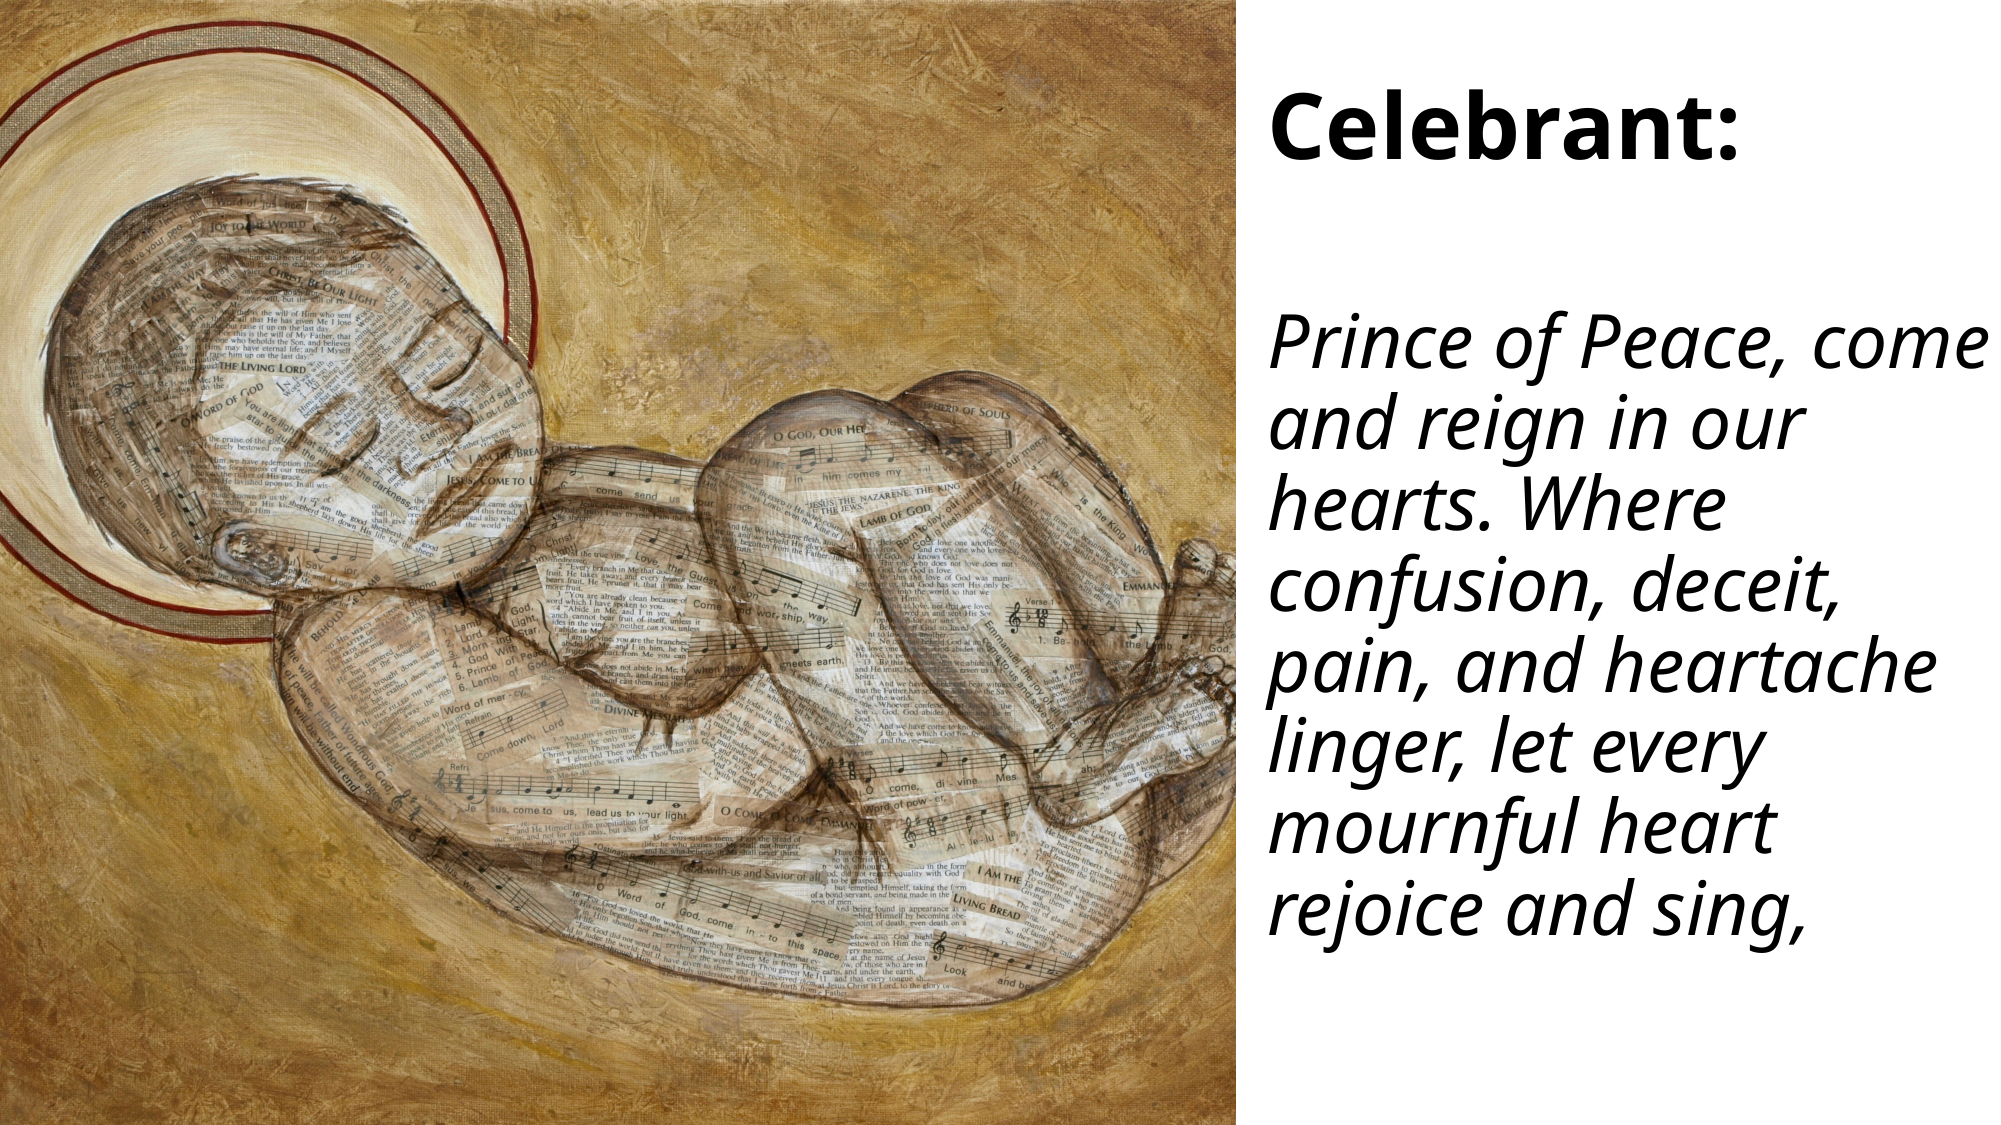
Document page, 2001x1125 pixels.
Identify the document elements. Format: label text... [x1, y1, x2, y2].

picture [0, 0, 1236, 1125]
text_box Celebrant: Prince of Peace, come and reign in our hearts. Where confusion, deceit, pain, and heartache linger, let every mournful heart rejoice and sing, [1252, 63, 2000, 1062]
